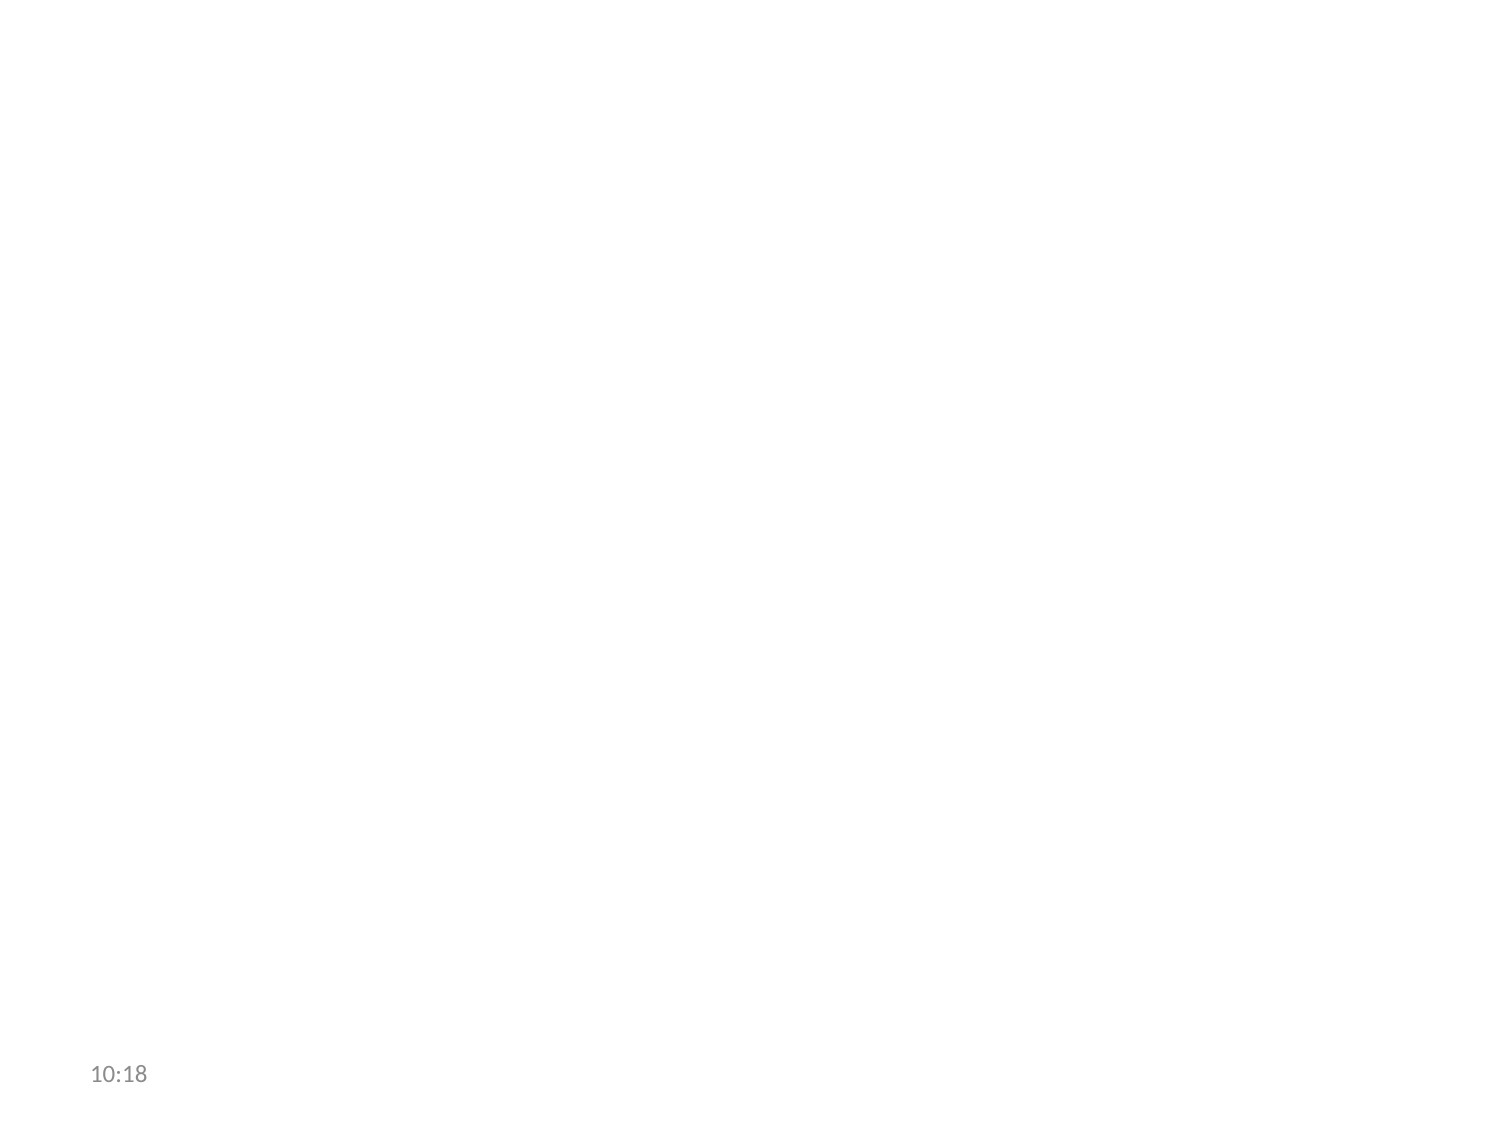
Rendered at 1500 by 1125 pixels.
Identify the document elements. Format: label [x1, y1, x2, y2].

slide_number [75, 1042, 425, 1103]
